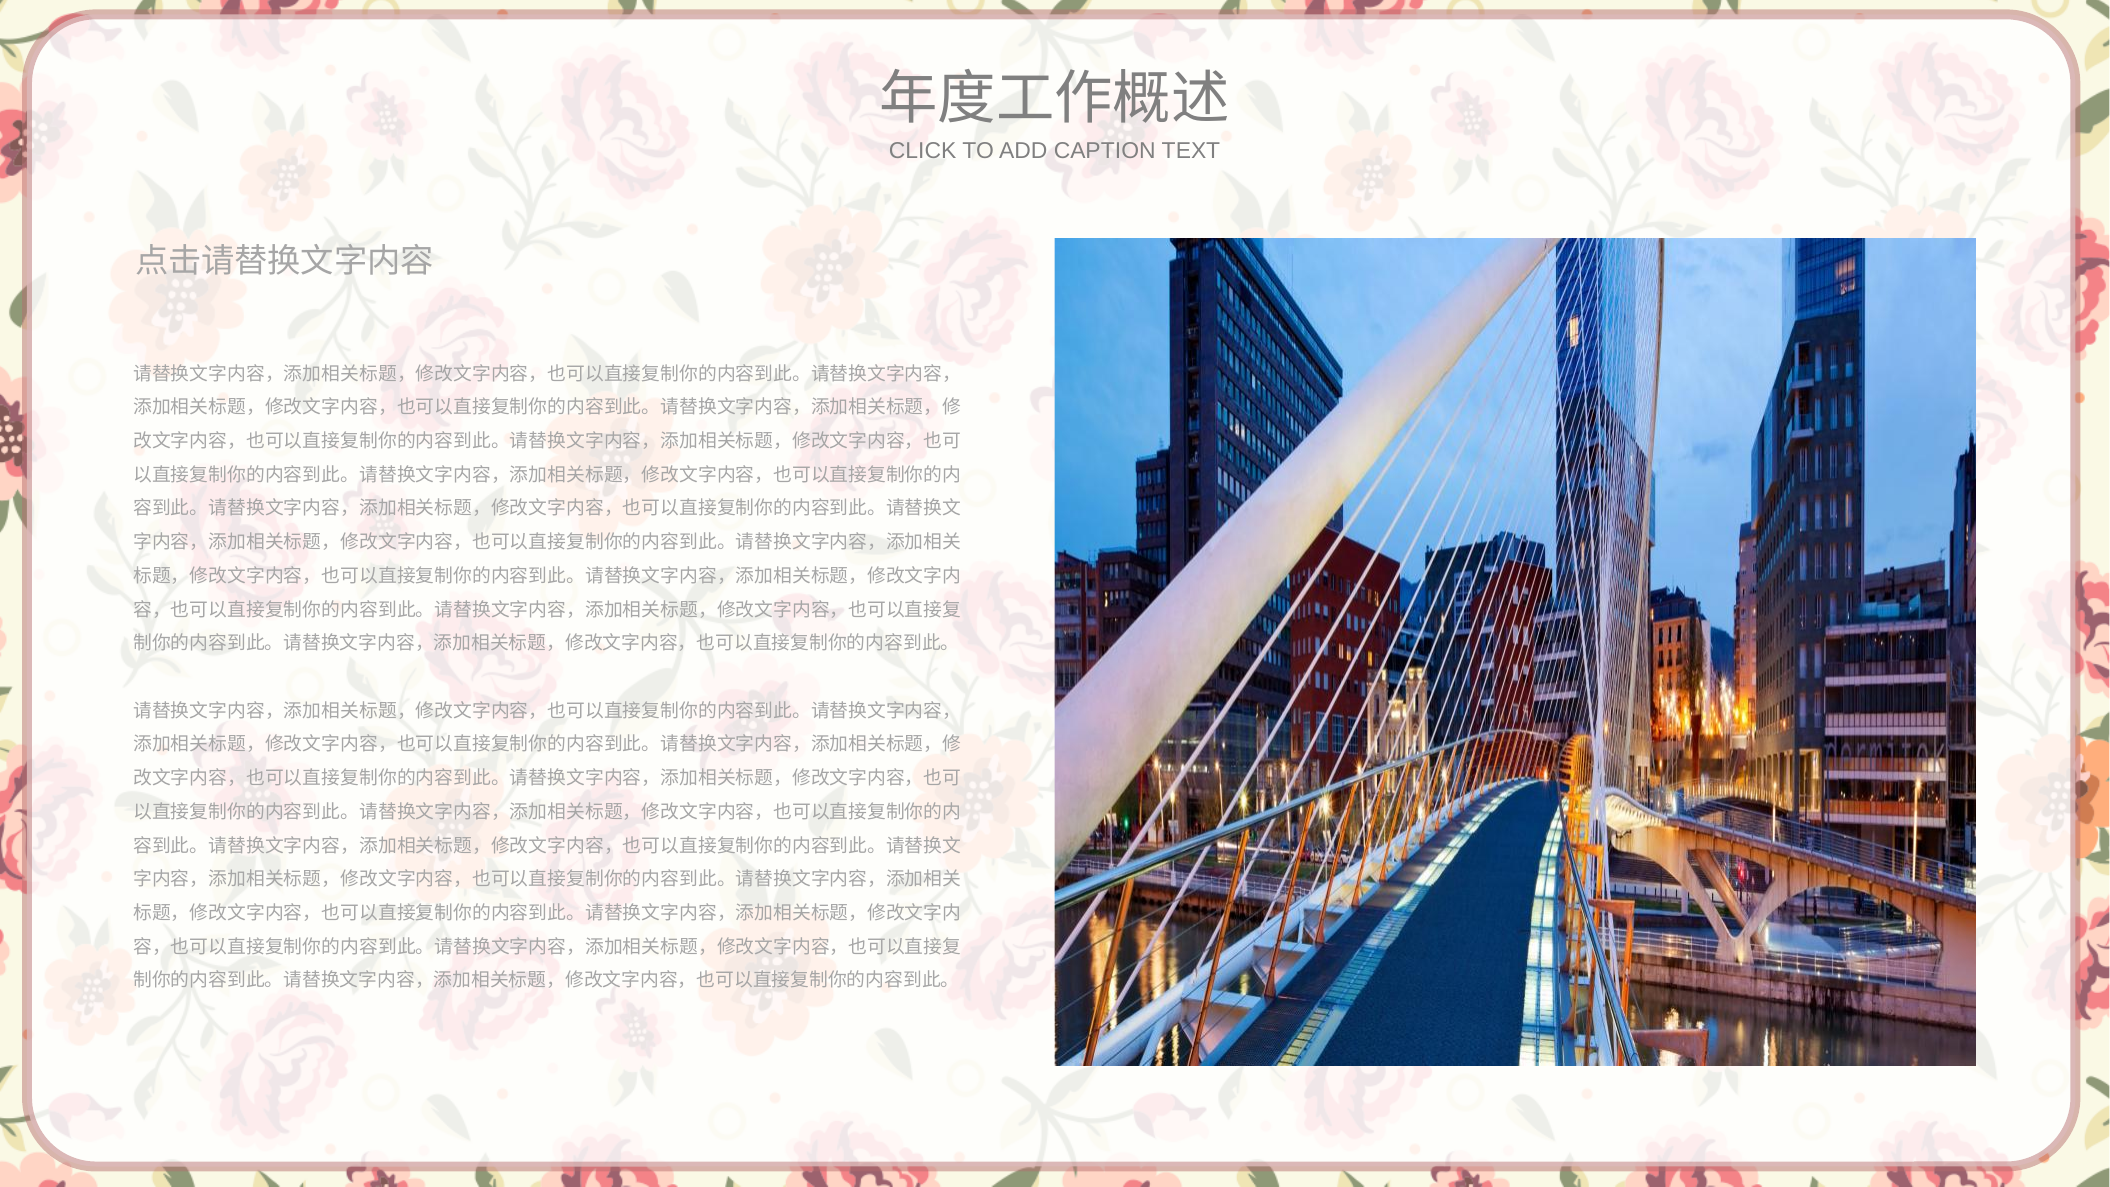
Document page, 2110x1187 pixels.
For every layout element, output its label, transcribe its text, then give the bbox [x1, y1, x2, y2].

text_box 点击请替换文字内容 [135, 238, 435, 279]
picture [0, 0, 2110, 1187]
text_box 年度工作概述 [865, 60, 1245, 131]
text_box 请替换文字内容，添加相关标题，修改文字内容，也可以直接复制你的内容到此。请替换文字内容，添加相关标题，修改文字内容，也可以直接复制你的内容到此。请替换文字内容，添加相关标题，修改文字内容，也可以直接复制你的内容到此。请替换文字内容，添加相关标题，修改文字内容，也可以直接复制你的内容到此。请替换文字内容，添加相关标题，修改文字内容，也可以直接复制你的内容到此。请替换文字内容，添加相关标题，修改文字内容，也可以直接复制你的内容到此。请替换文字内容，添加相关标题，修改文字内容，也可以直接复制你的内容到此。请替换文字内容，添加相关标题，修改文字内容，也可以直接复制你的内容到此。请替换文字内容，添加相关标题，修改文字内容，也可以直接复制你的内容到此。请替换文字内容，添加相关标题，修改文字内容，也可以直接复制你的内容到此。请替换文字内容，添加相关标题，修改文字内容，也可以直接复制你的内容到此。 请替换文字内容，添加相关标题，修改文字内容，也可以直接复制你的内容到此。请替换文字内容，添加相关标题，修改文字内容，也可以直接复制你的内容到此。请替换文字内容，添加相关标题，修改文字内容，也可以直接复制你的内容到此。请替换文字内容，添加相关标题，修改文字内容，也可以直接复制你的内容到此。请替换文字内容，添加相关标题，修改文字内容，也可以直接复制你的内容到此。请替换文字内容，添加相关标题，修改文字内容，也可以直接复制你的内容到此。请替换文字内容，添加相关标题，修改文字内容，也可以直接复制你的内容到此。请替换文字内容，添加相关标题，修改文字内容，也可以直接复制你的内容到此。请替换文字内容，添加相关标题，修改文字内容，也可以直接复制你的内容到此。请替换文字内容，添加相关标题，修改文字内容，也可以直接复制你的内容到此。请替换文字内容，添加相关标题，修改文字内容，也可以直接复制你的内容到此。 [133, 349, 961, 991]
text_box [1054, 238, 1977, 1067]
text_box CLICK TO ADD CAPTION TEXT [865, 135, 1245, 163]
